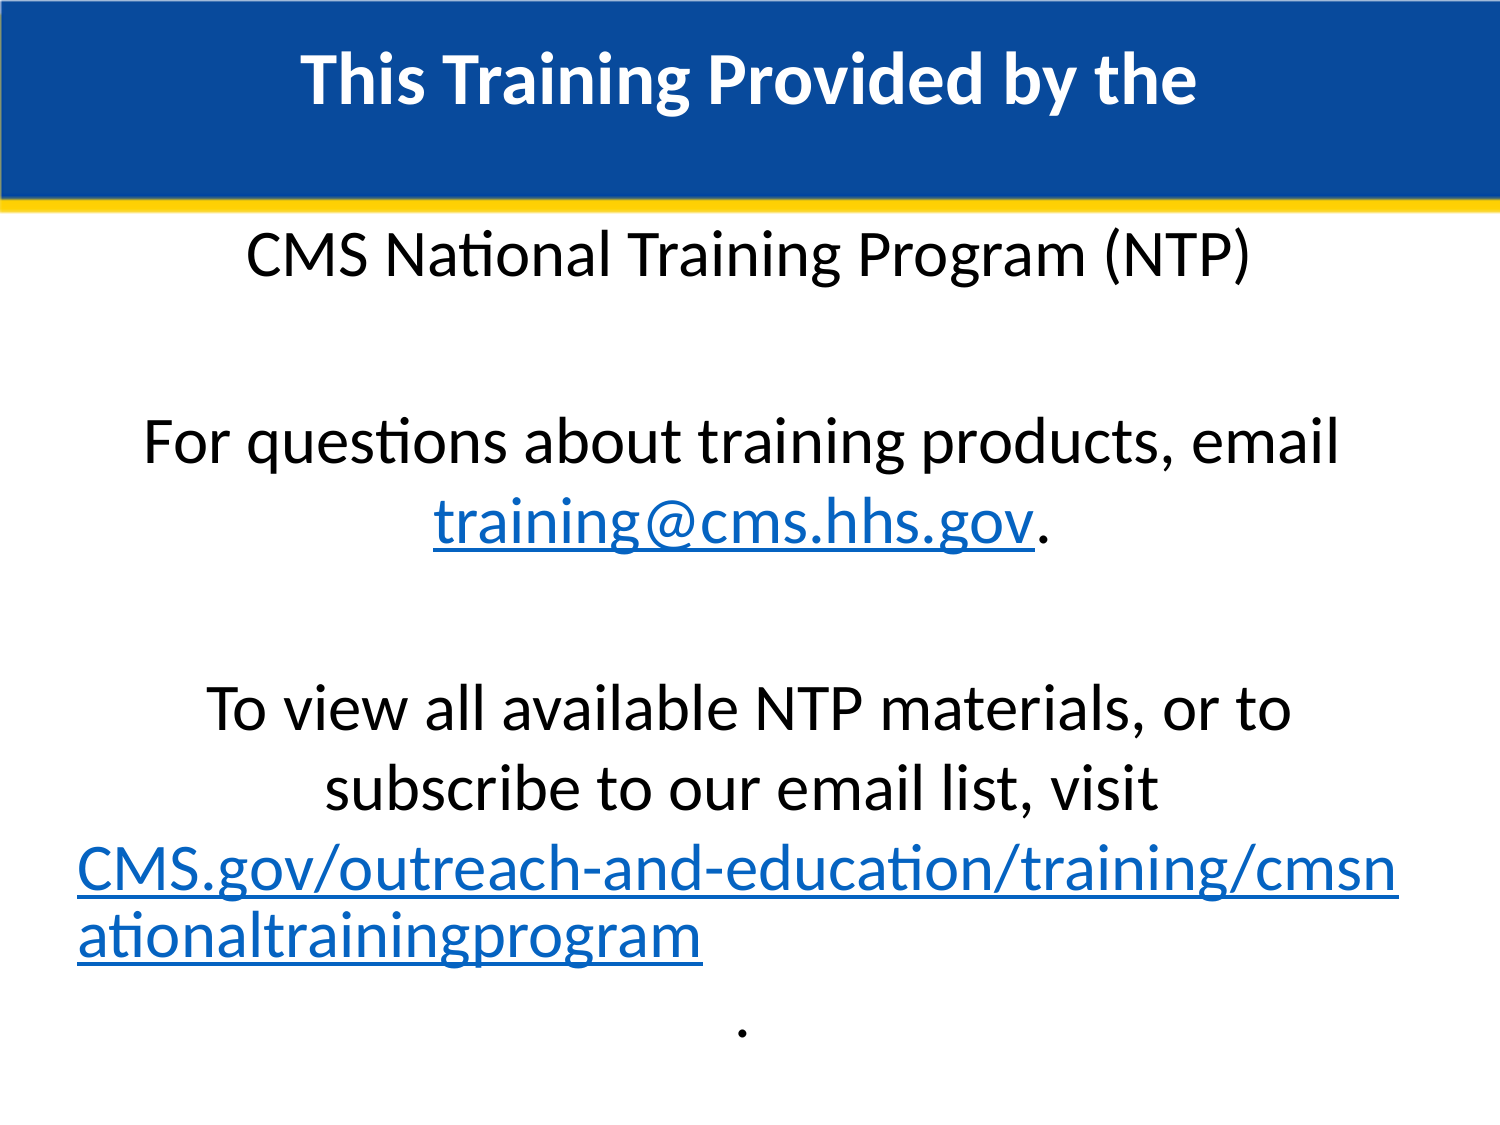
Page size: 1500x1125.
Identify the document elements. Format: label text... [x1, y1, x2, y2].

title This Training Provided by the [0, 1, 1500, 160]
text_box CMS National Training Program (NTP) For questions about training products, email training@cms.hhs.gov. To view all available NTP materials, or to subscribe to our email list, visit CMS.gov/outreach-and-education/training/cmsnationaltrainingprogram. [62, 202, 1438, 1037]
picture [0, 160, 1500, 1125]
